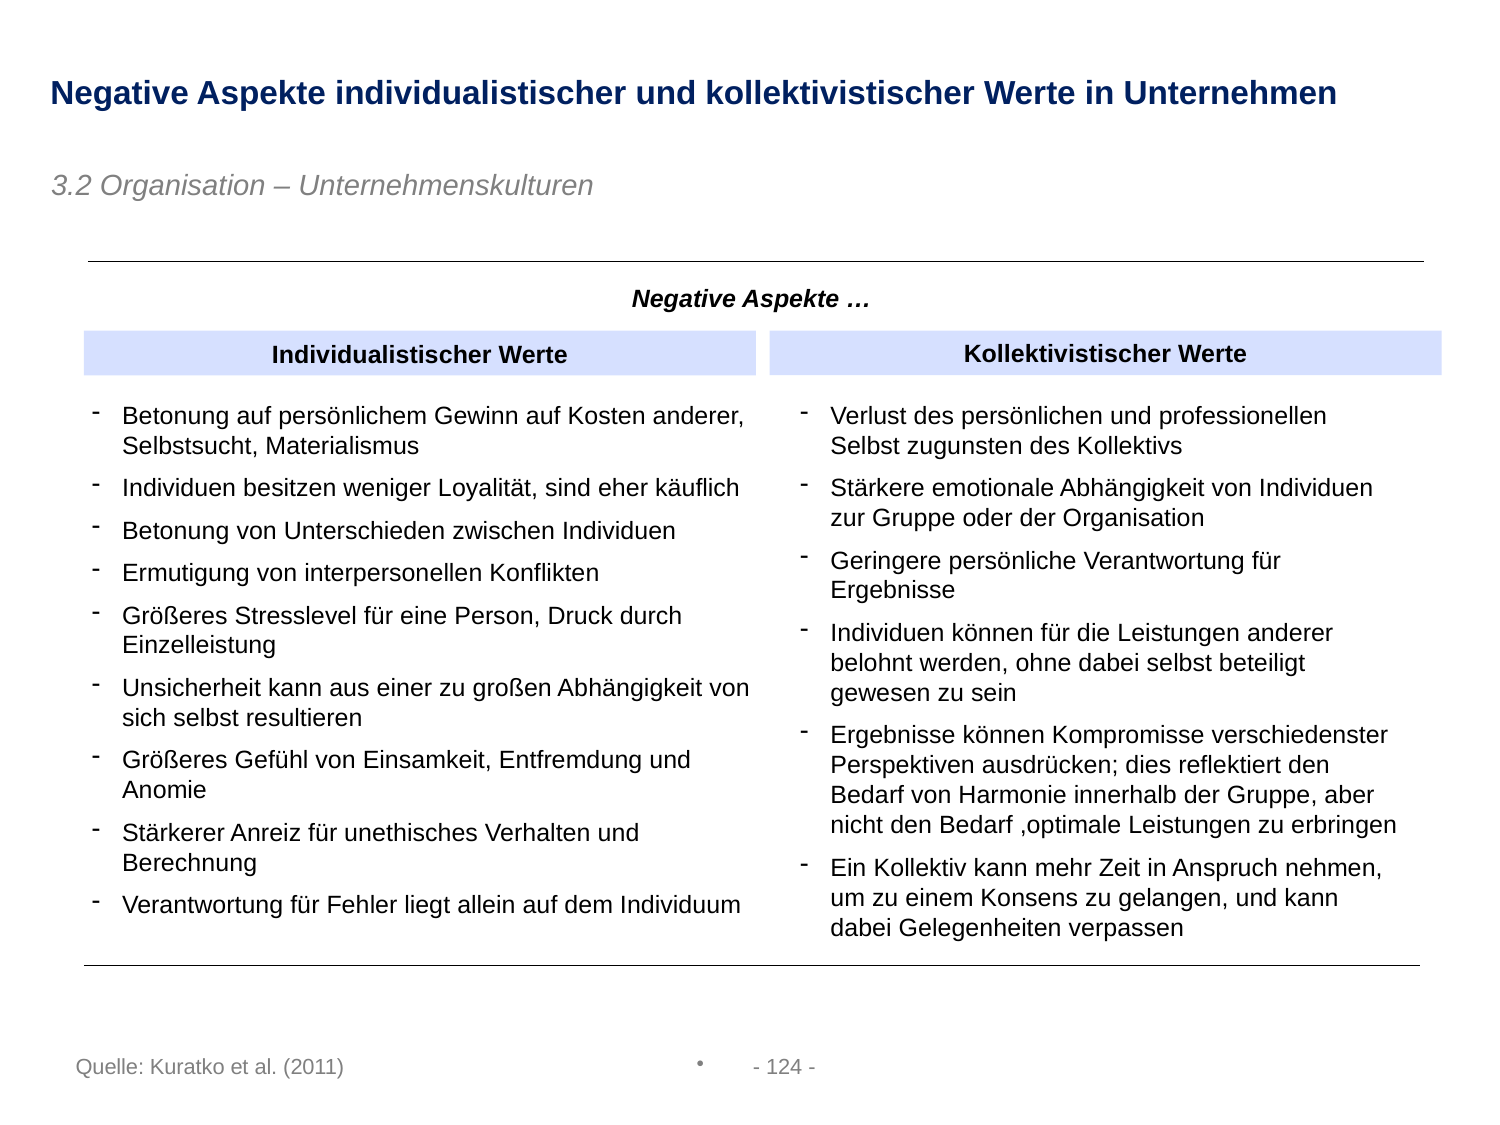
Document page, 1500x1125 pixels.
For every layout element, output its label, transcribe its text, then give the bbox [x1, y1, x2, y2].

text_box Negative Aspekte … [83, 274, 1420, 320]
text_box Verlust des persönlichen und professionellen Selbst zugunsten des Kollektivs Stärkere emotionale Abhängigkeit von Individuen zur Gruppe oder der Organisation Geringere persönliche Verantwortung für Ergebnisse Individuen können für die Leistungen anderer belohnt werden, ohne dabei selbst beteiligt gewesen zu sein Ergebnisse können Kompromisse verschiedenster Perspektiven ausdrücken; dies reflektiert den Bedarf von Harmonie innerhalb der Gruppe, aber nicht den Bedarf ,optimale Leistungen zu erbringen Ein Kollektiv kann mehr Zeit in Anspruch nehmen, um zu einem Konsens zu gelangen, und kann dabei Gelegenheiten verpassen [785, 391, 1420, 949]
text_box Kollektivistischer Werte [769, 330, 1442, 376]
text_box 3.2 Organisation – Unternehmenskulturen [36, 159, 610, 209]
slide_number - 124 - [599, 1045, 913, 1093]
text_box Individualistischer Werte [83, 330, 756, 376]
text_box Negative Aspekte individualistischer und kollektivistischer Werte in Unternehmen [35, 63, 1433, 119]
text_box Quelle: Kuratko et al. (2011) [60, 1045, 360, 1087]
text_box Betonung auf persönlichem Gewinn auf Kosten anderer, Selbstsucht, Materialismus Individuen besitzen weniger Loyalität, sind eher käuflich Betonung von Unterschieden zwischen Individuen Ermutigung von interpersonellen Konflikten Größeres Stresslevel für eine Person, Druck durch Einzelleistung Unsicherheit kann aus einer zu großen Abhängigkeit von sich selbst resultieren Größeres Gefühl von Einsamkeit, Entfremdung und Anomie Stärkerer Anreiz für unethisches Verhalten und Berechnung Verantwortung für Fehler liegt allein auf dem Individuum [77, 391, 780, 926]
